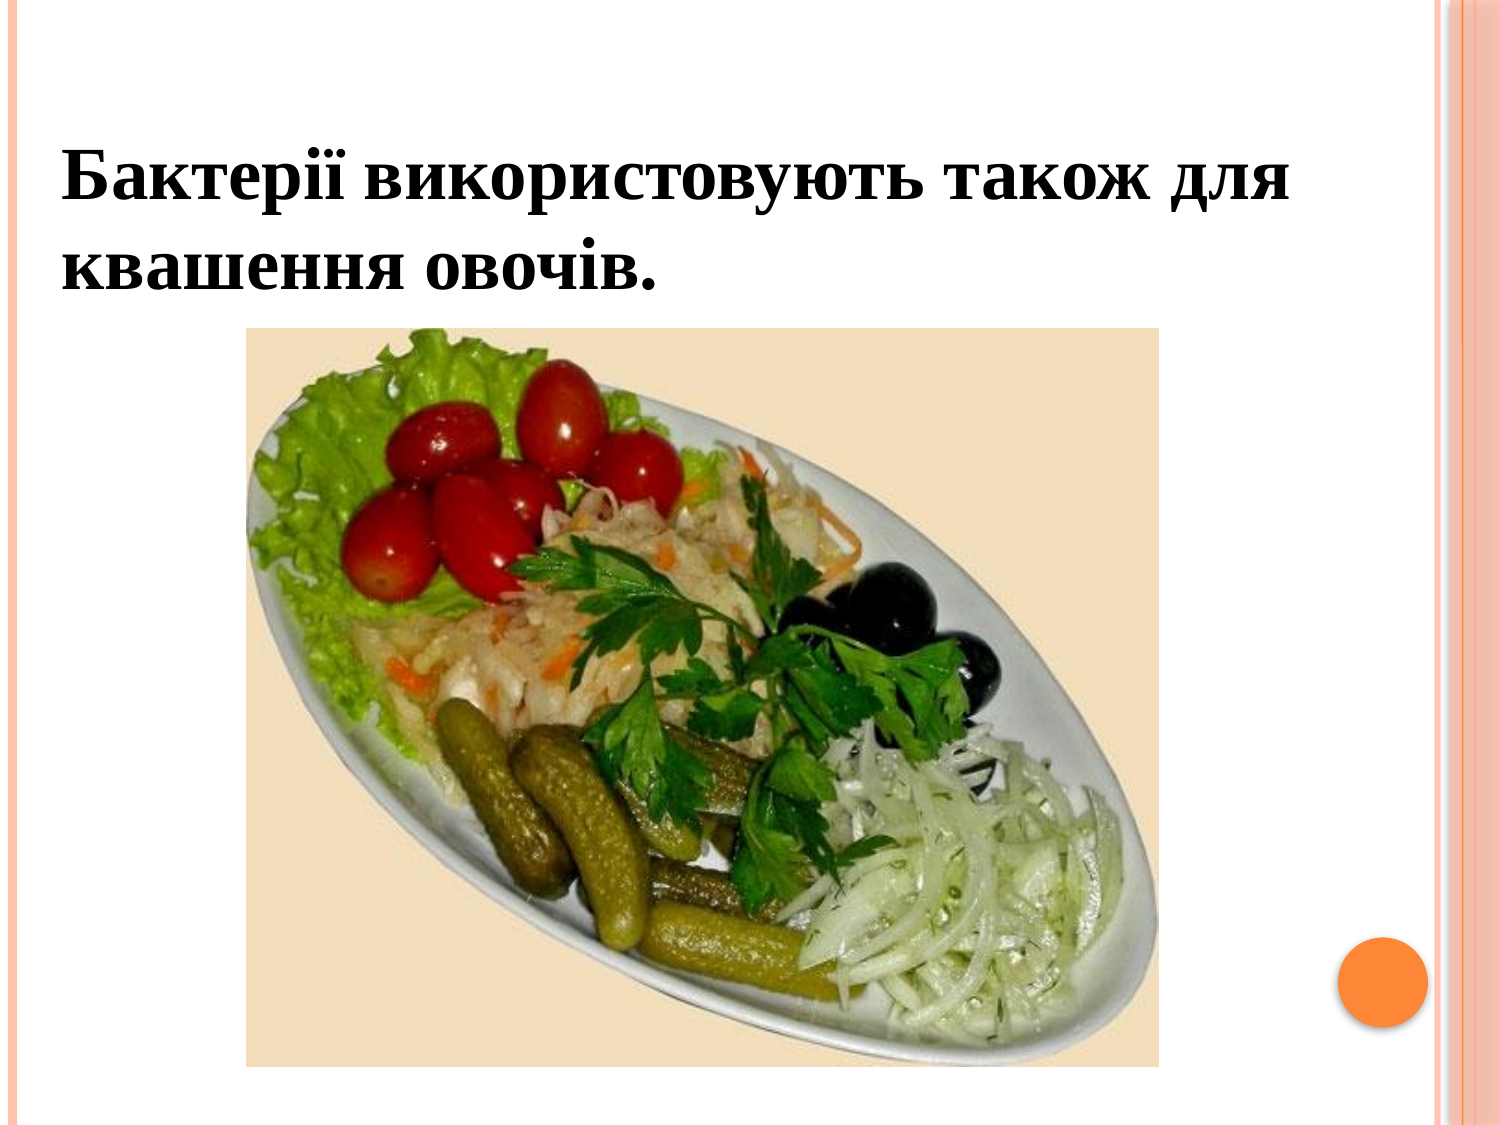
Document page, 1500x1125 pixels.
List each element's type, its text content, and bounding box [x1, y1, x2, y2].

text_box Бактерії використовують також для квашення овочів. [46, 117, 1336, 312]
picture [245, 327, 1160, 1068]
